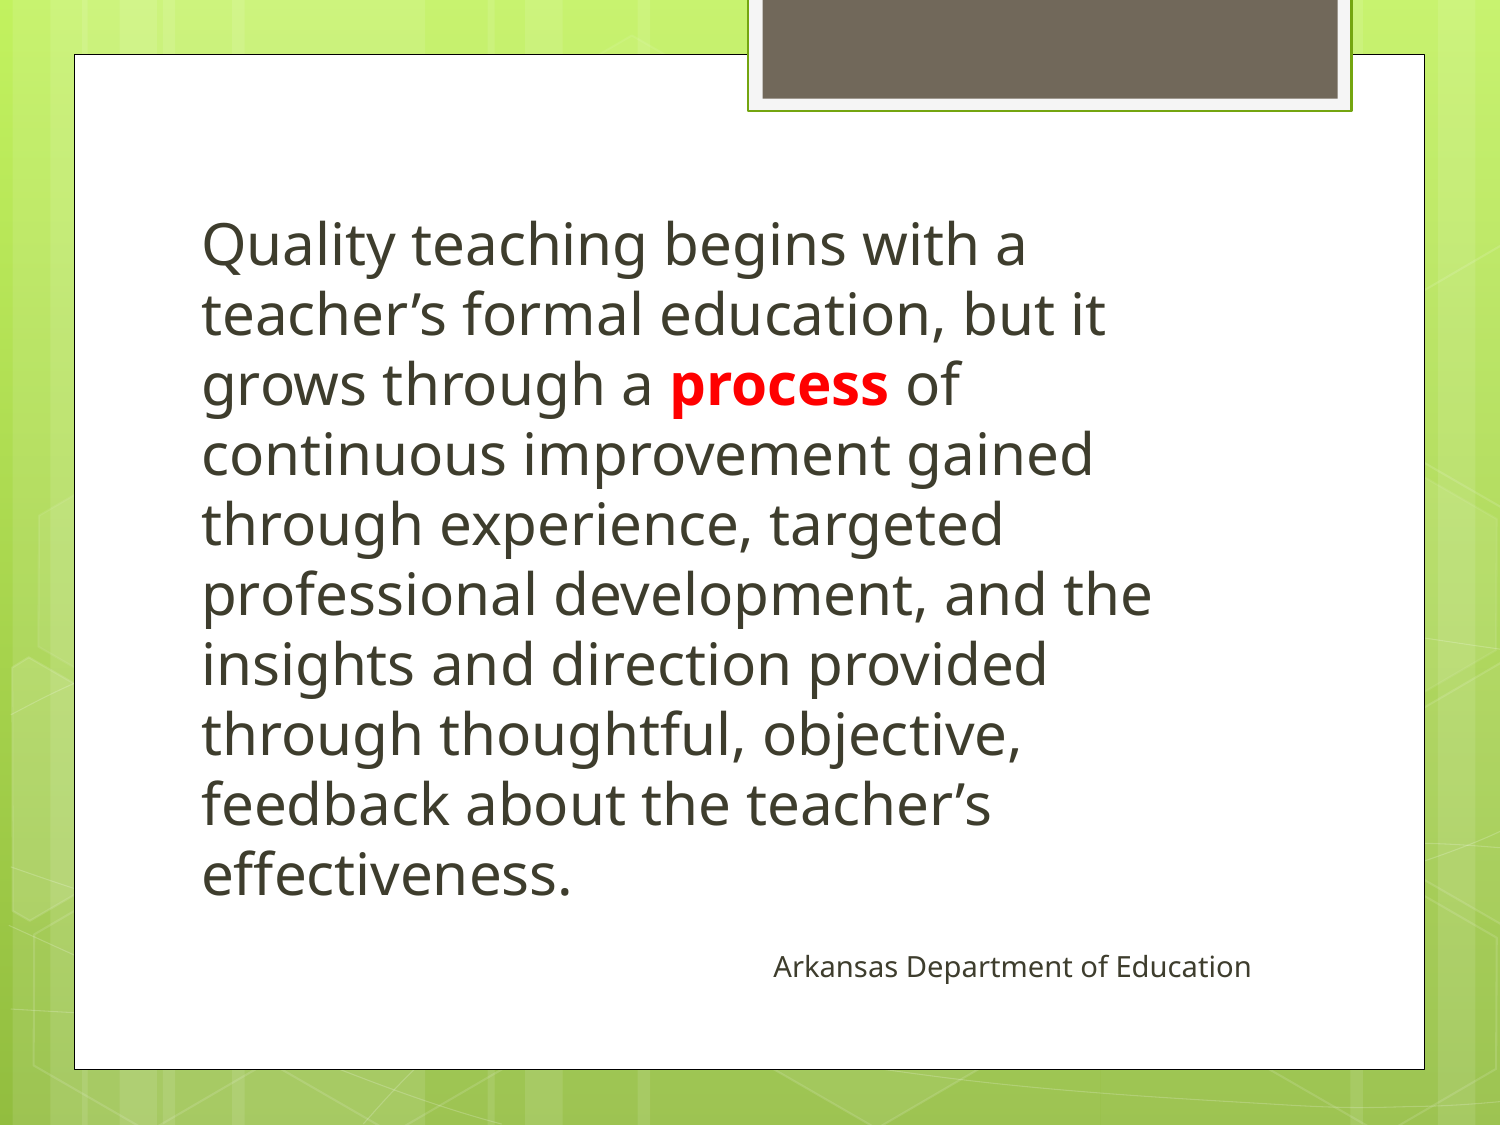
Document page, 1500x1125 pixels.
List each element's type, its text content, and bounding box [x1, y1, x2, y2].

list Quality teaching begins with a teacher’s formal education, but it grows through a process of continuous improvement gained through experience, targeted professional development, and the insights and direction provided through thoughtful, objective, feedback about the teacher’s effectiveness. Arkansas Department of Education [174, 200, 1287, 950]
